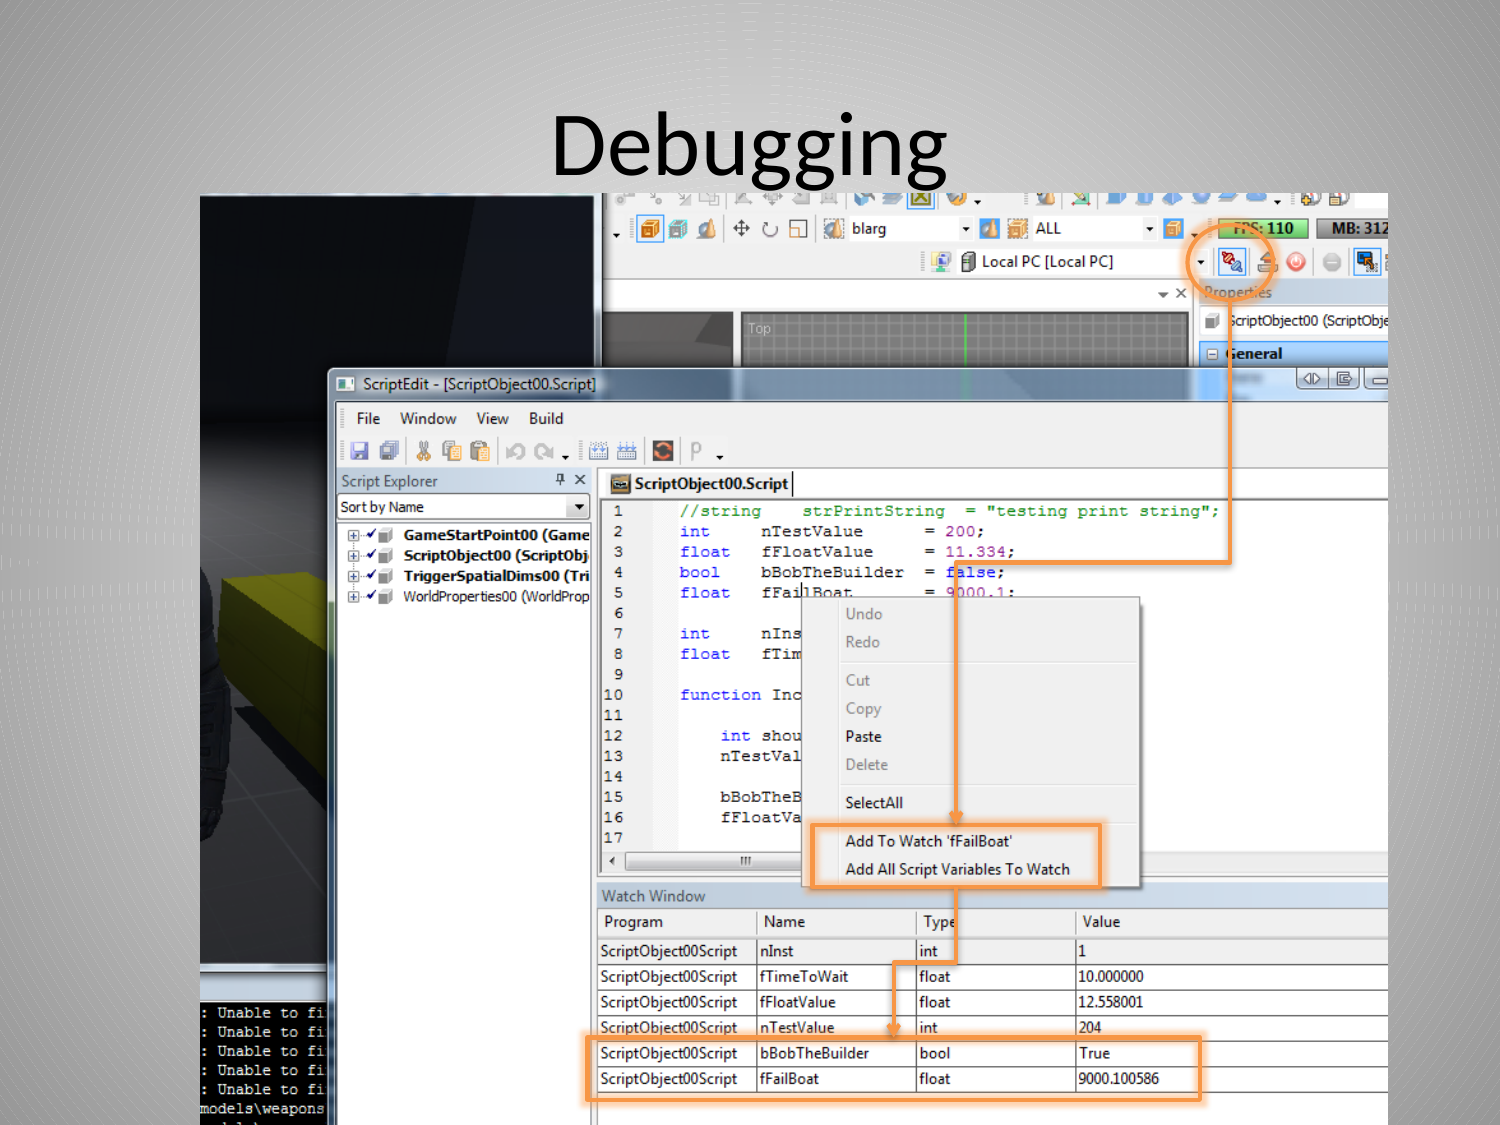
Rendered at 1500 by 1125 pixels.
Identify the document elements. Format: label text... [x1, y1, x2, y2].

picture [199, 193, 1388, 1125]
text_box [849, 930, 1001, 994]
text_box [830, 425, 1356, 700]
title Debugging [75, 45, 1425, 233]
